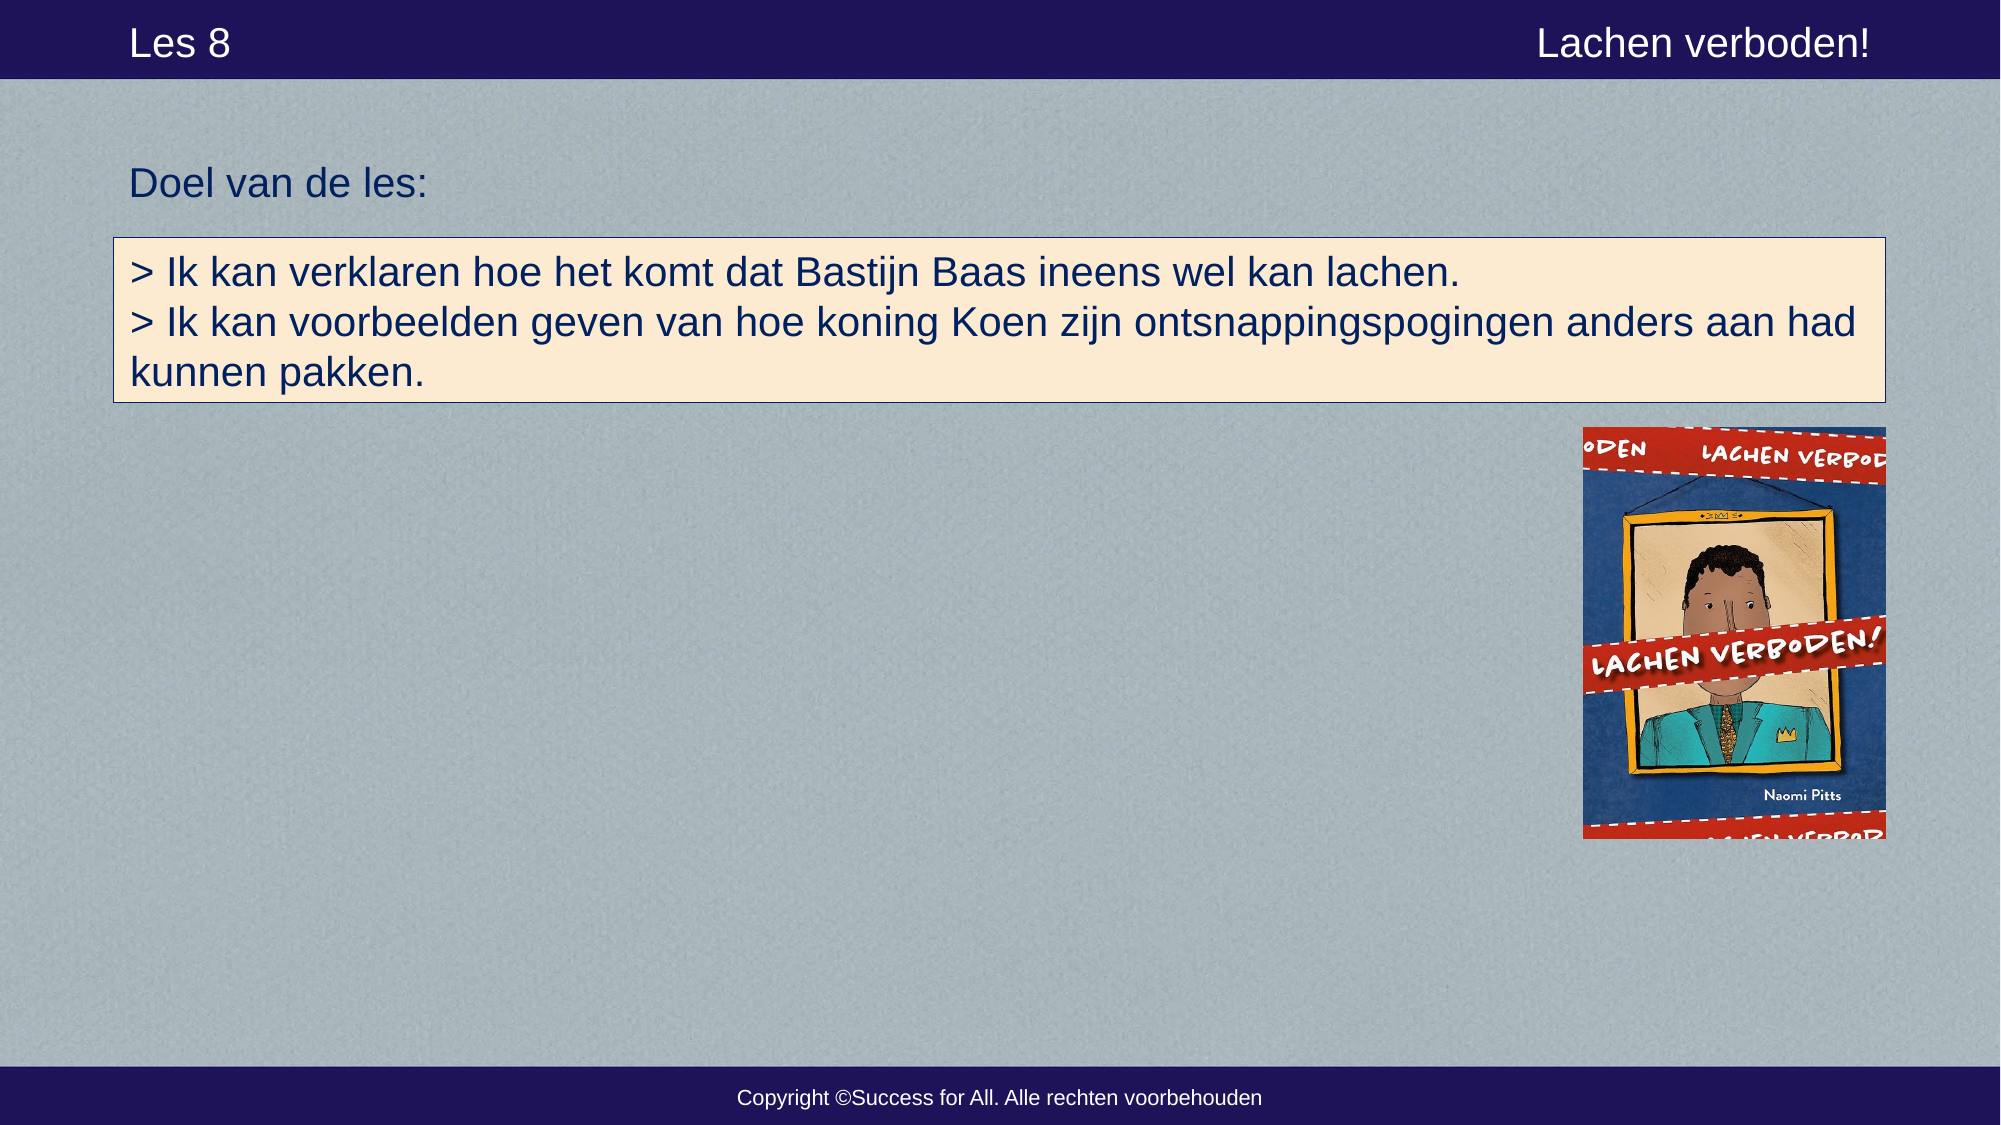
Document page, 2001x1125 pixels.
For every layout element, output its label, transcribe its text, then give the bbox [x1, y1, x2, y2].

text_box Les 8 [114, 8, 354, 73]
text_box Doel van de les: [113, 148, 1635, 214]
text_box > Ik kan verklaren hoe het komt dat Bastijn Baas ineens wel kan lachen. > Ik kan voorbeelden geven van hoe koning Koen zijn ontsnappingspogingen anders aan had kunnen pakken. [113, 237, 1886, 403]
text_box Lachen verboden! [999, 8, 1886, 123]
text_box Copyright ©Success for All. Alle rechten voorbehouden [0, 1076, 2000, 1125]
picture [0, 0, 2001, 1125]
